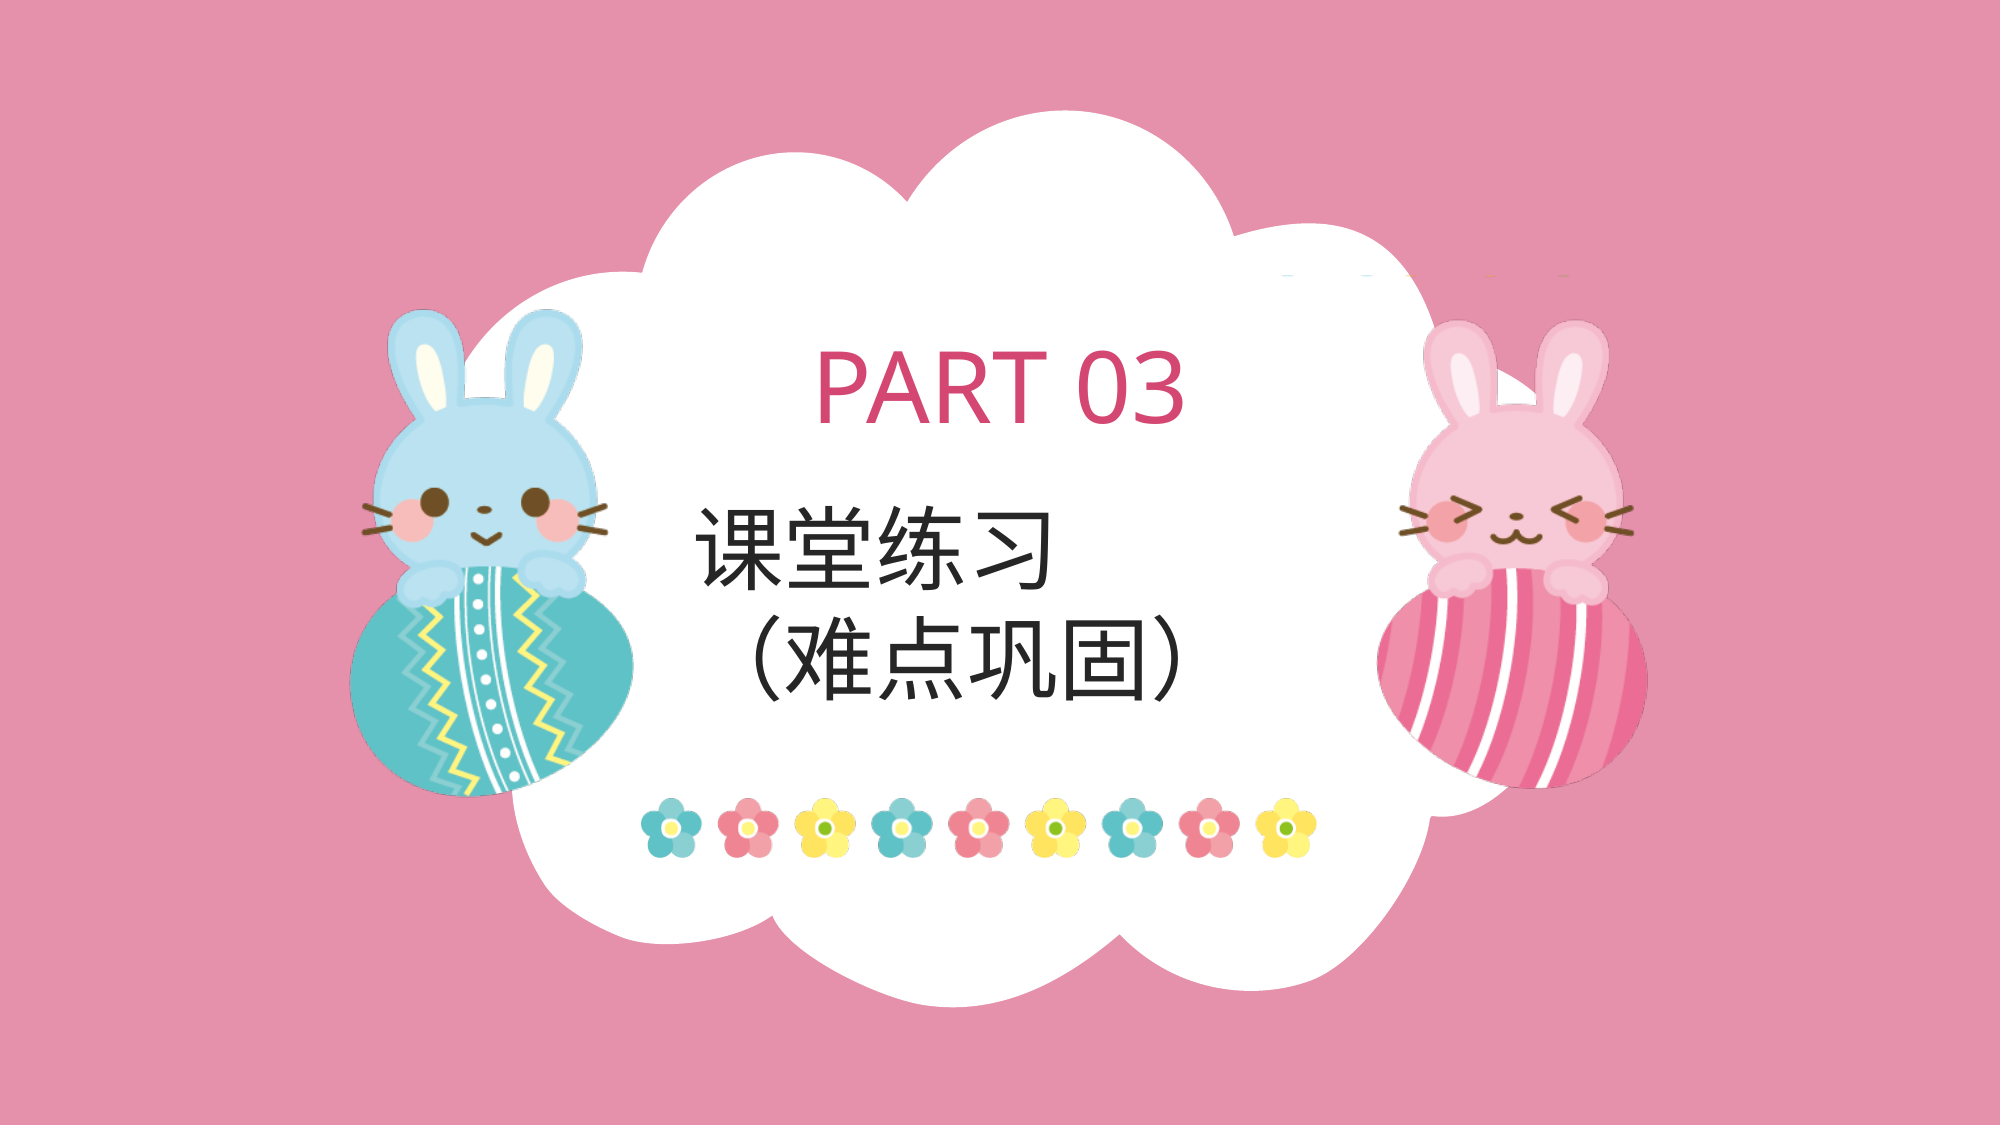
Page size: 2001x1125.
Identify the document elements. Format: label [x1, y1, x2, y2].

text_box [292, 290, 689, 835]
picture [1270, 275, 1745, 824]
text_box [603, 315, 1397, 868]
